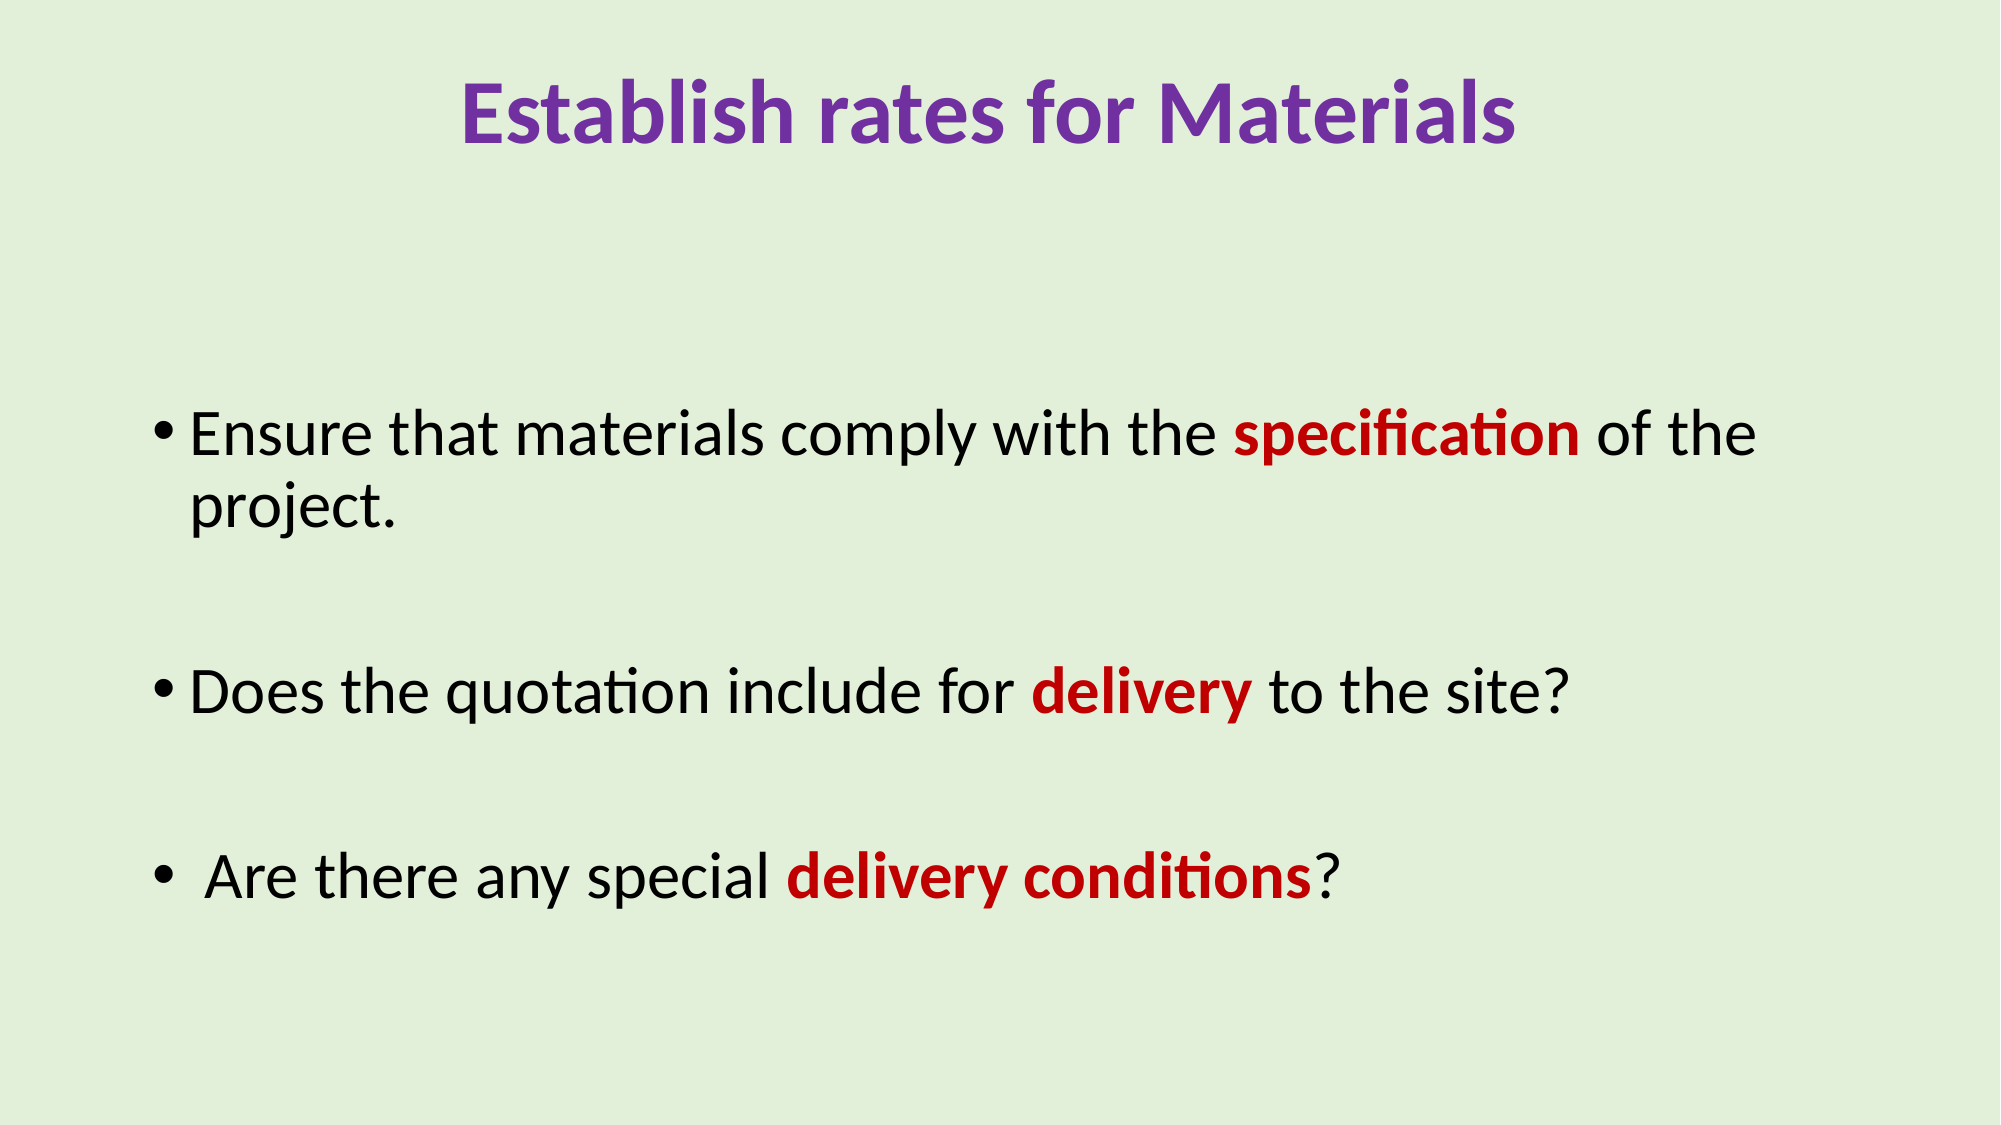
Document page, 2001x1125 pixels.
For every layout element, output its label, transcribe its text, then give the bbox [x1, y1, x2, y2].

list Ensure that materials comply with the specification of the project. Does the quotation include for delivery to the site? Are there any special delivery conditions? [137, 299, 1863, 1014]
title Establish rates for Materials [137, 59, 1863, 278]
